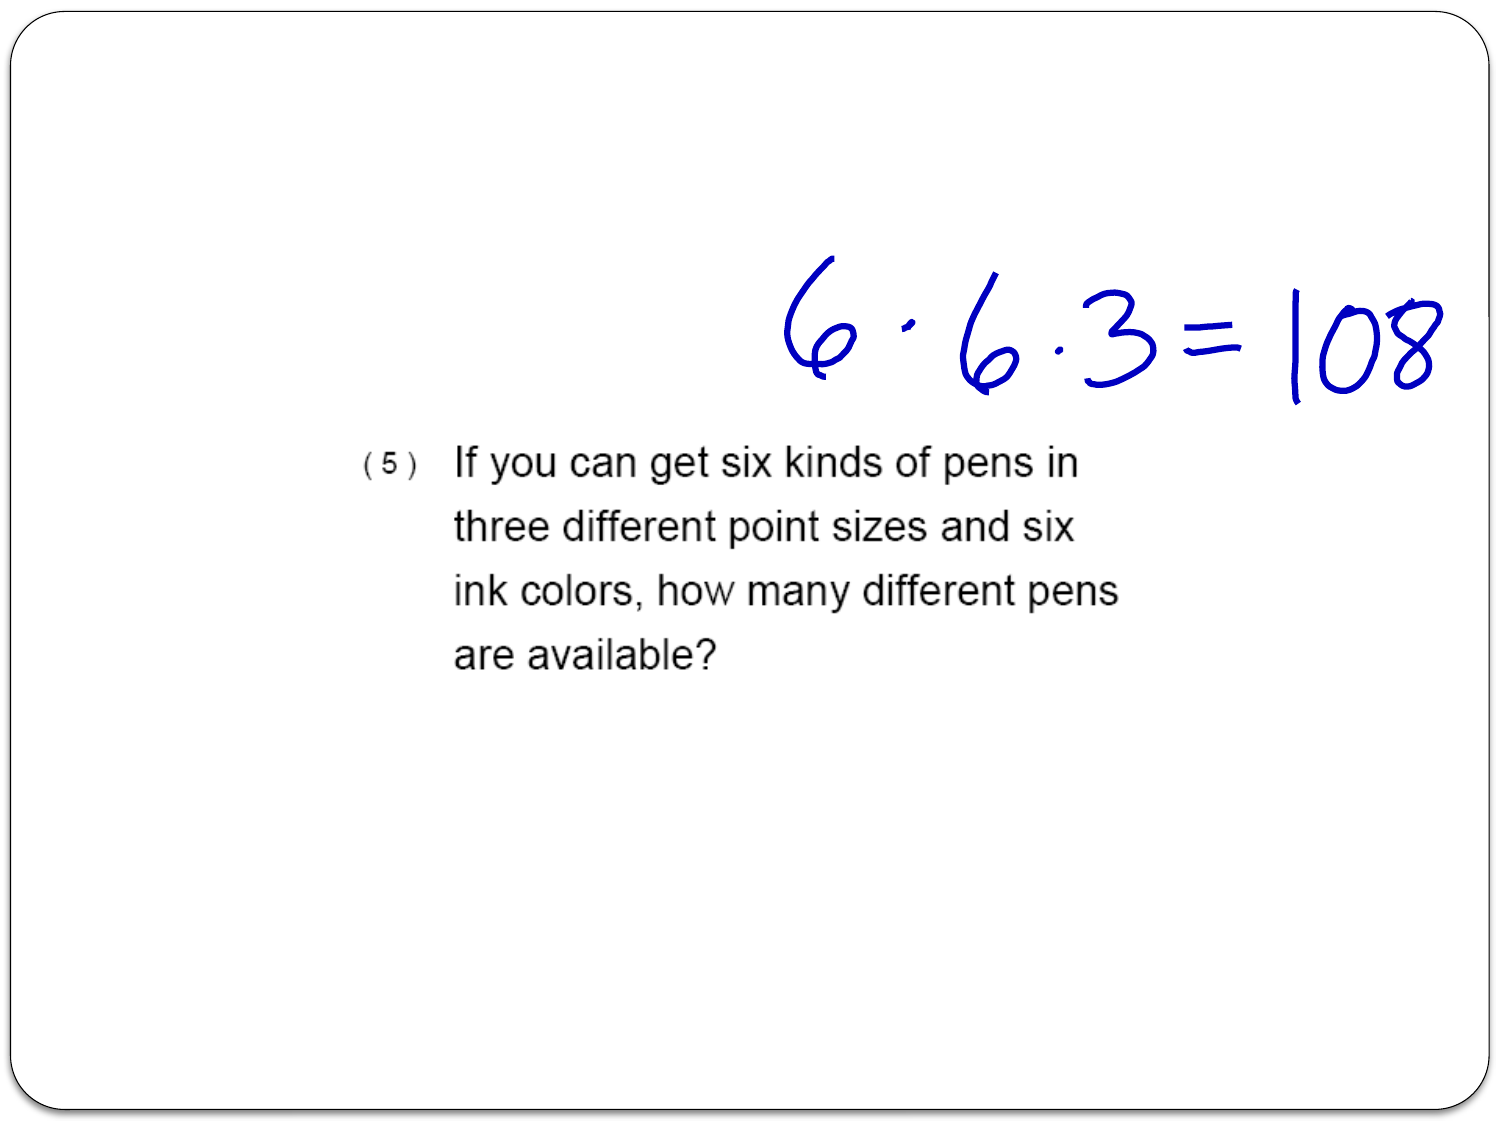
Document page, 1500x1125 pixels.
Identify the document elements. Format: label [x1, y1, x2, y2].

text_box [962, 272, 1017, 394]
text_box [1184, 324, 1233, 329]
picture [352, 423, 1148, 701]
text_box [901, 321, 914, 330]
text_box [1386, 300, 1441, 388]
text_box [1185, 346, 1242, 354]
text_box [786, 257, 855, 378]
text_box [1321, 307, 1378, 392]
text_box [1085, 291, 1155, 386]
text_box [1293, 289, 1299, 404]
